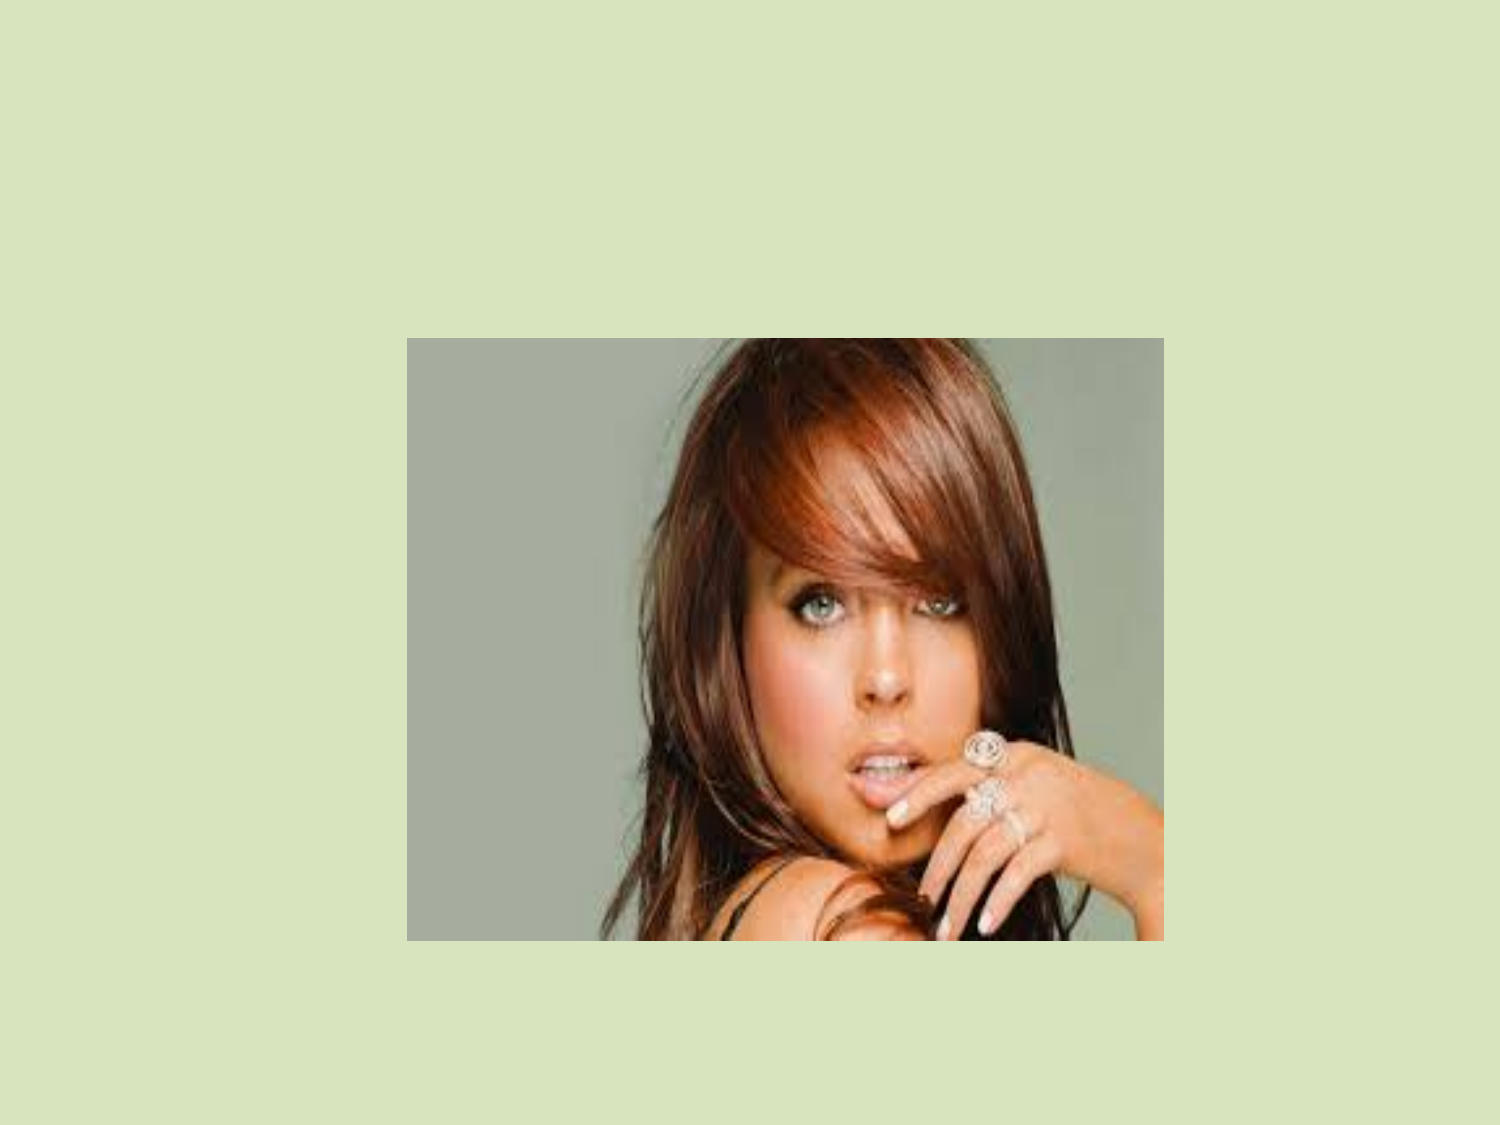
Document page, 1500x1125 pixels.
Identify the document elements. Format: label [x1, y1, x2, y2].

list [407, 337, 1164, 941]
